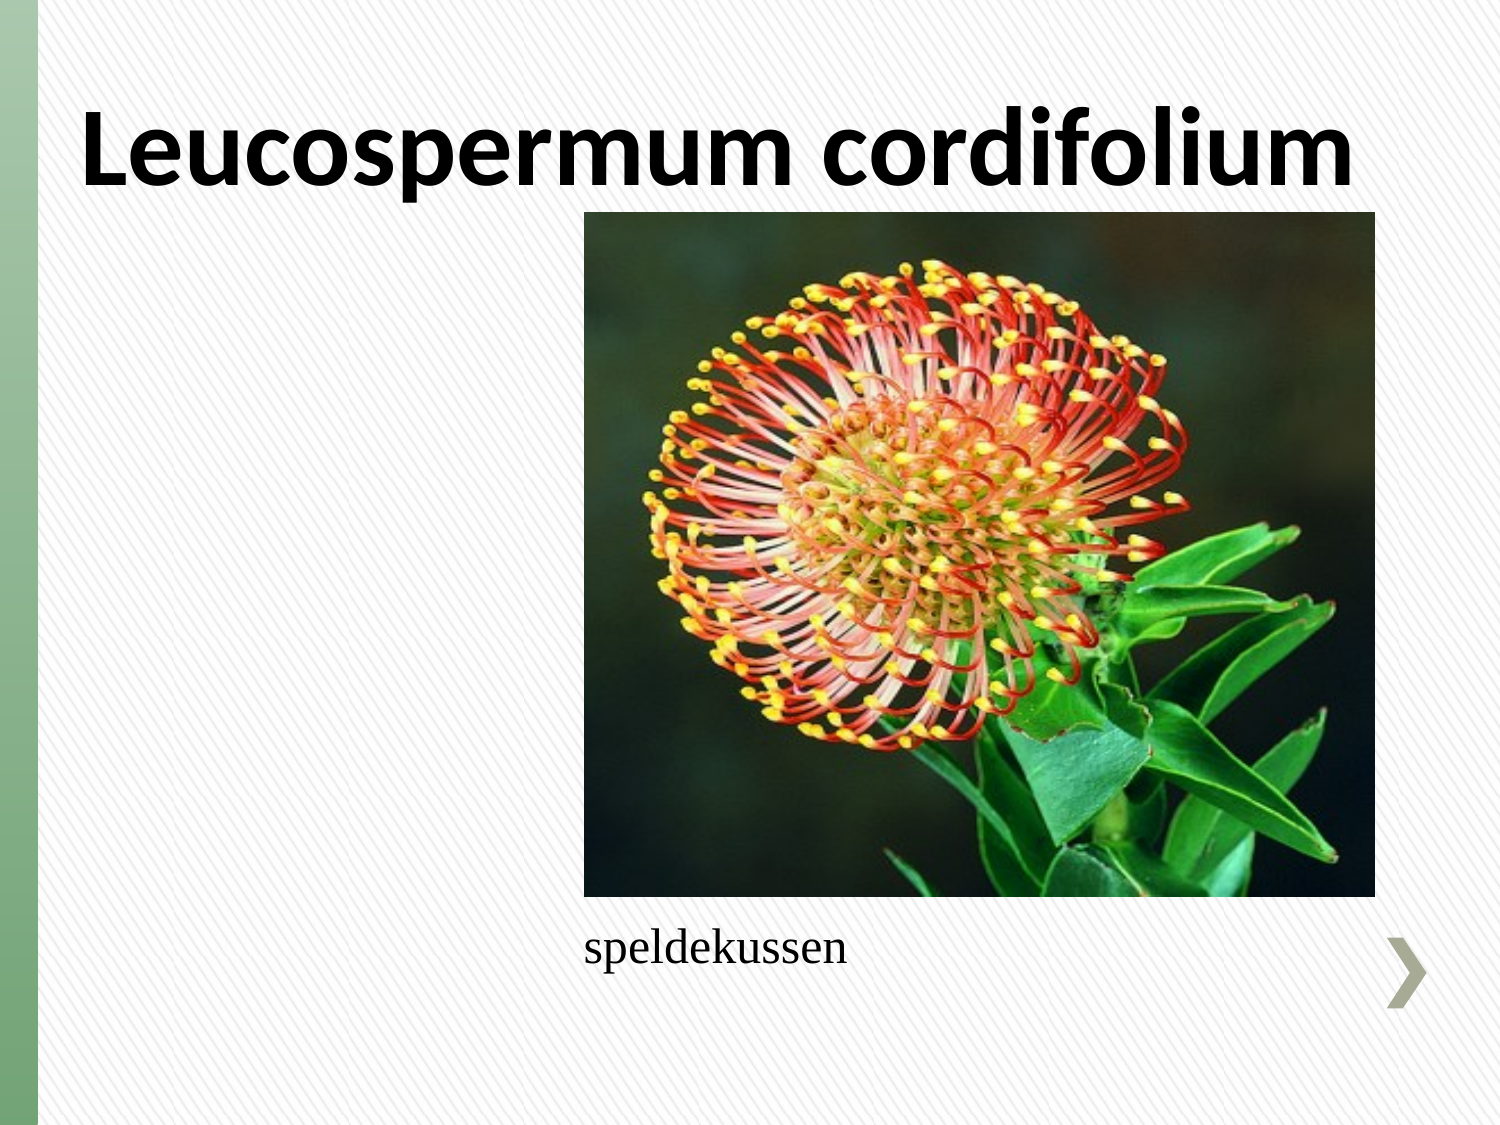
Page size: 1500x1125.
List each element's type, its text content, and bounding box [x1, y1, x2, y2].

title Leucospermum cordifolium [64, 27, 1500, 216]
picture [584, 212, 1376, 898]
text_box speldekussen [568, 906, 1500, 982]
